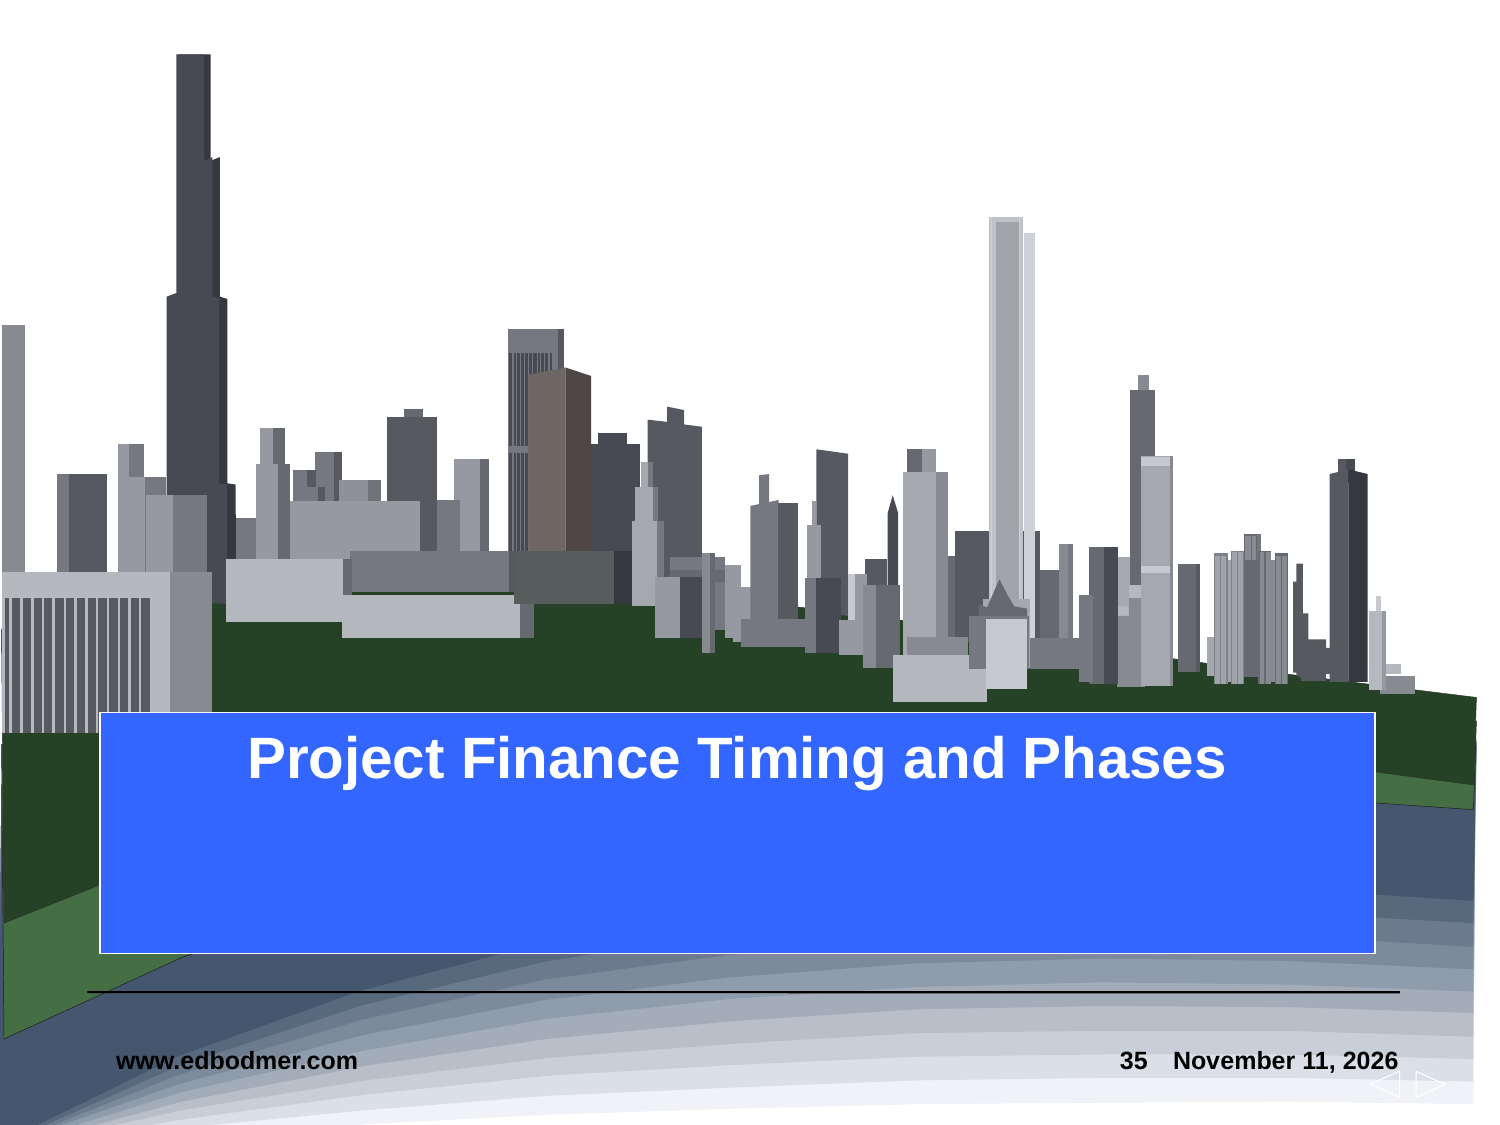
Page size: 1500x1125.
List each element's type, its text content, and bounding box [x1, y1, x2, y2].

title Project Finance Timing and Phases [99, 712, 1376, 954]
